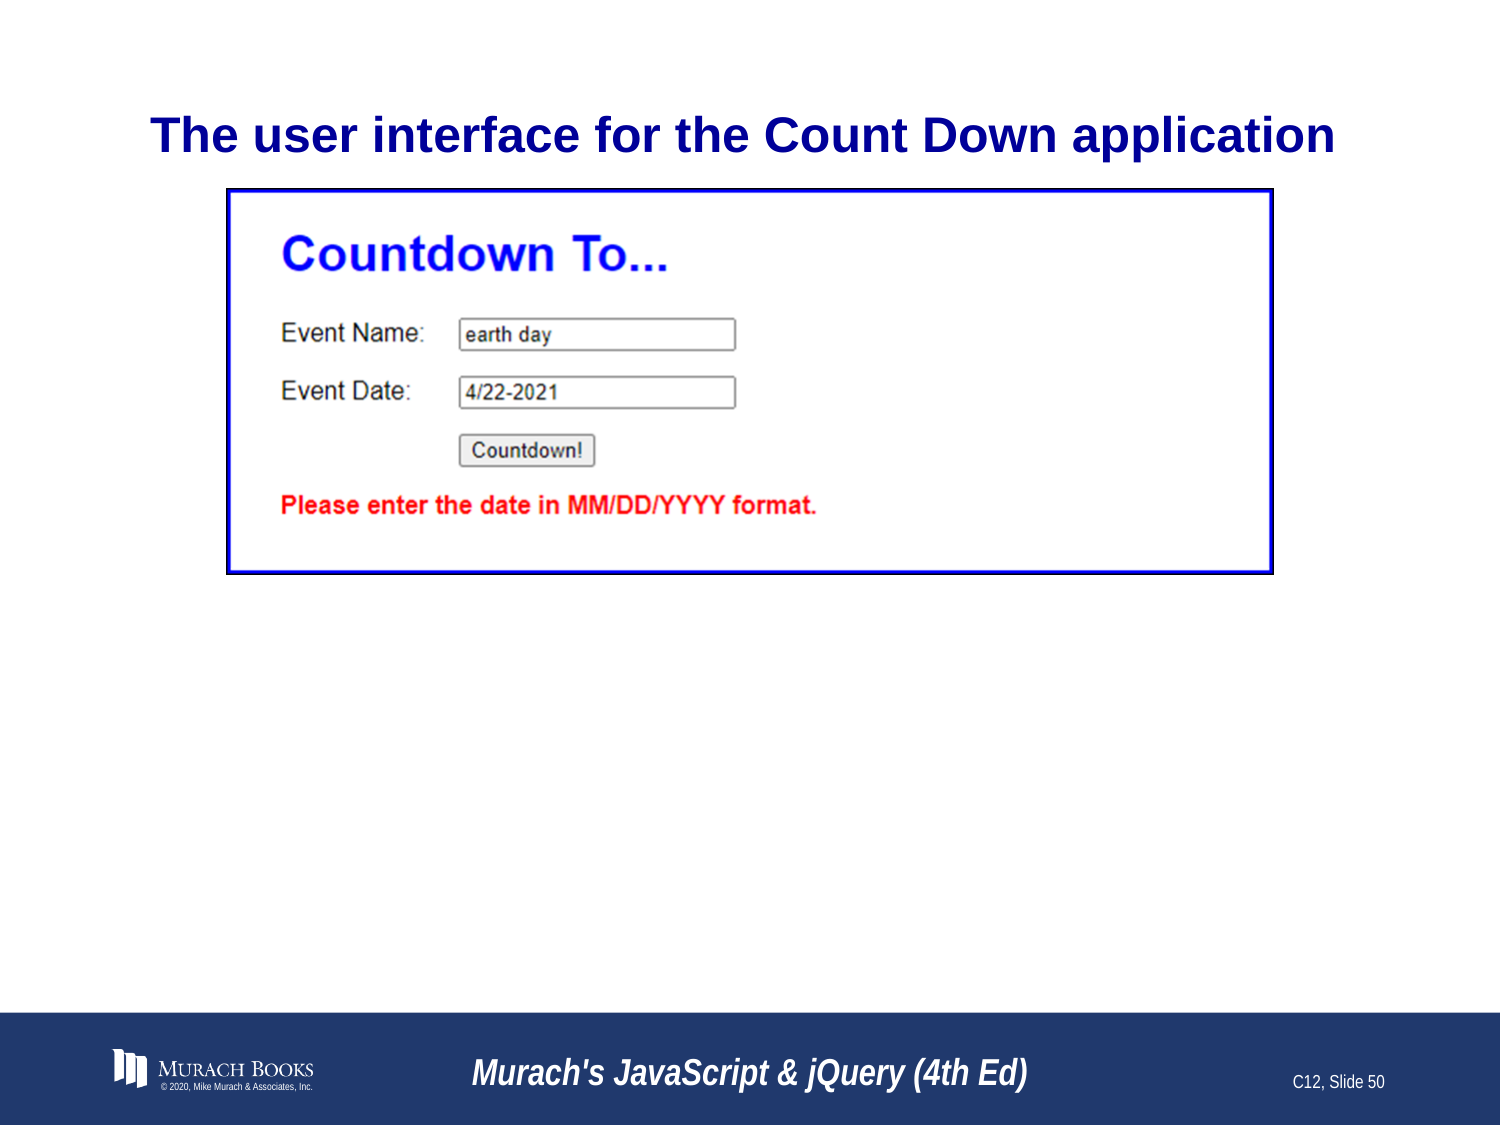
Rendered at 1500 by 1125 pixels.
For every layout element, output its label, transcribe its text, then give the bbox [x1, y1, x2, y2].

slide_number C12, Slide 50 [1087, 1025, 1400, 1100]
title The user interface for the Count Down application [150, 102, 1350, 164]
slide_number Murach's JavaScript & jQuery (4th Ed) [463, 1025, 1050, 1100]
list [226, 188, 1274, 576]
footer © 2020, Mike Murach & Associates, Inc. [12, 1025, 463, 1100]
